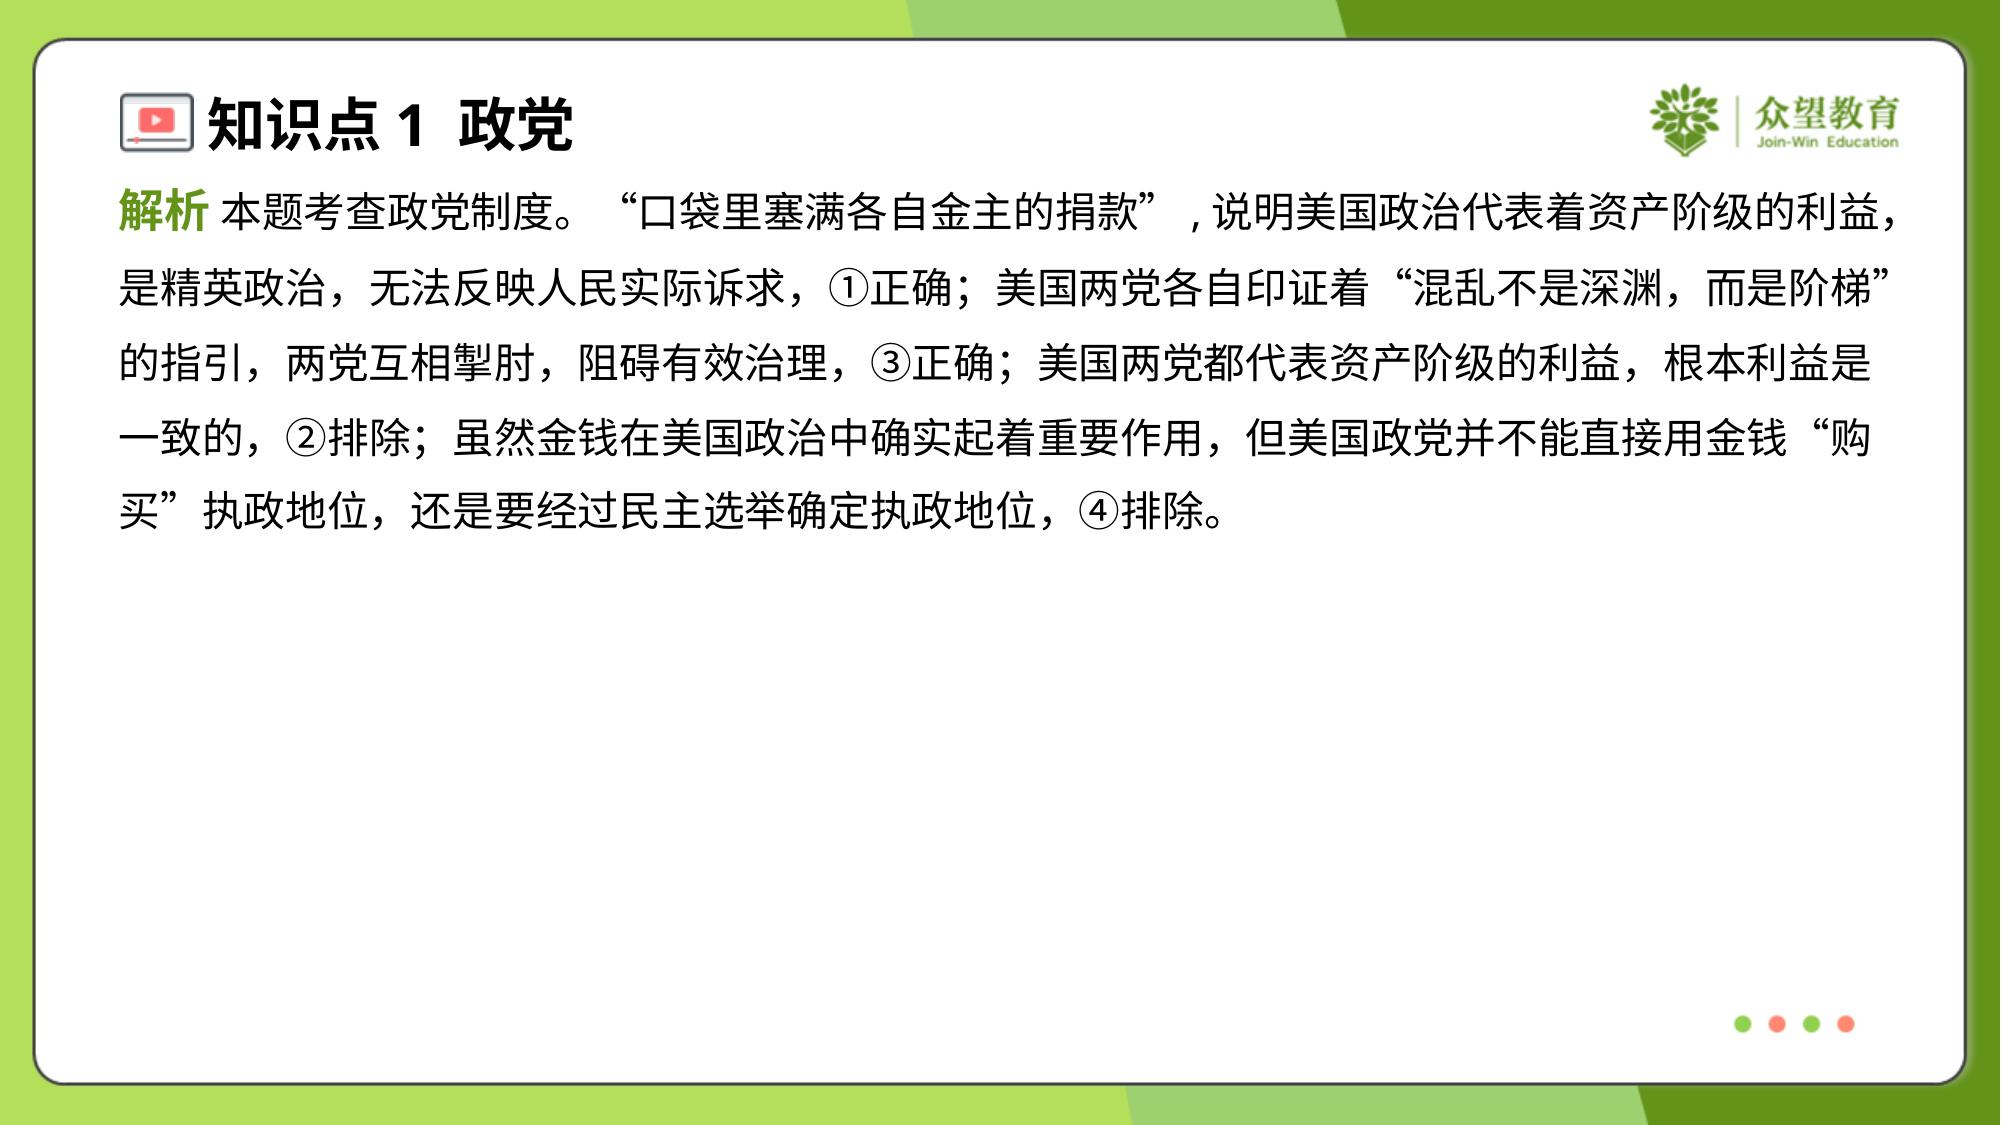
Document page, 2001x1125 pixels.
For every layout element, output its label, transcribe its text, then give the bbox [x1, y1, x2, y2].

text_box 解析 本题考查政党制度。“口袋里塞满各自金主的捐款”,说明美国政治代表着资产阶级的利益， 是精英政治，无法反映人民实际诉求，①正确；美国两党各自印证着“混乱不是深渊，而是阶梯” 的指引，两党互相掣肘，阻碍有效治理，③正确；美国两党都代表资产阶级的利益，根本利益是 一致的，②排除；虽然金钱在美国政治中确实起着重要作用，但美国政党并不能直接用金钱“购 买”执政地位，还是要经过民主选举确定执政地位，④排除。 [118, 159, 1883, 527]
picture [0, 0, 2000, 1125]
